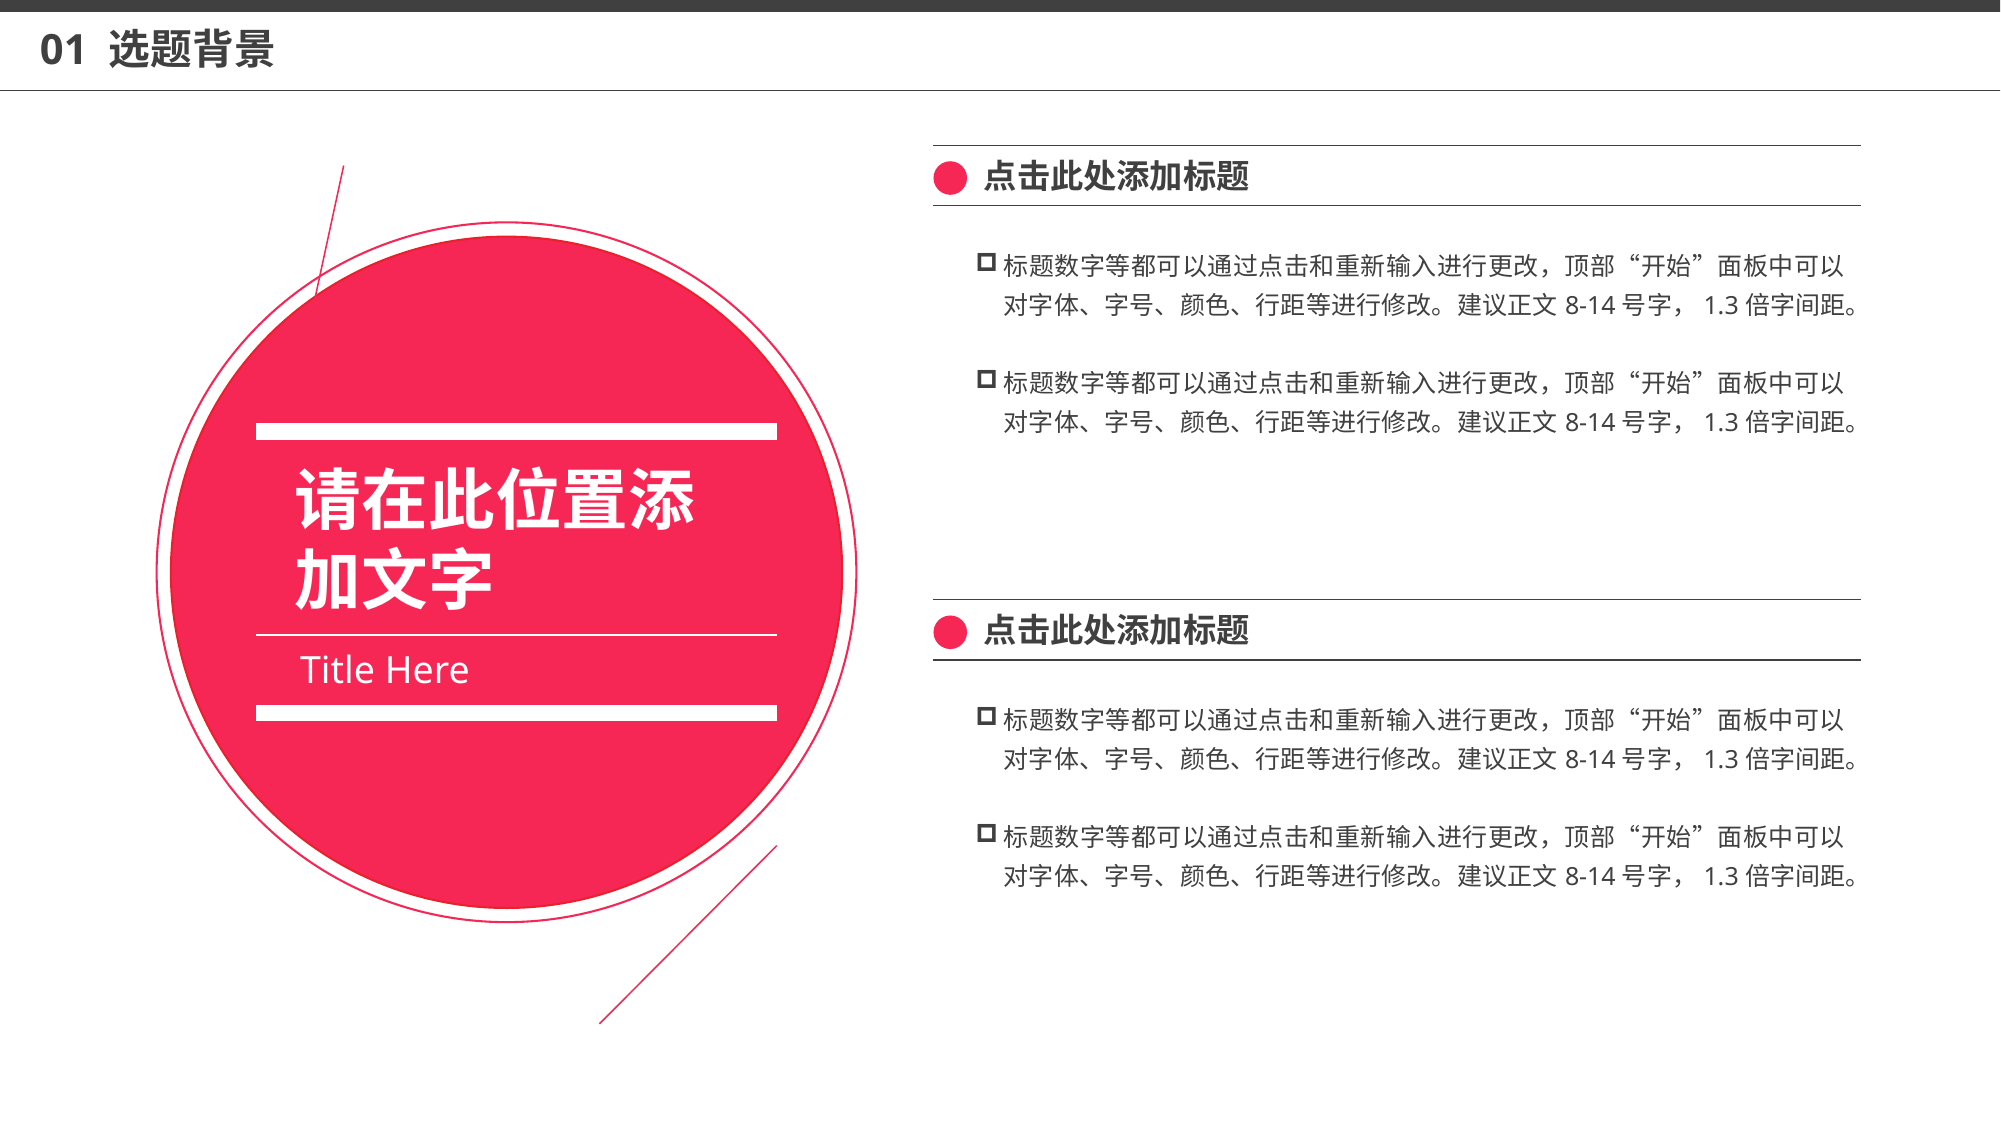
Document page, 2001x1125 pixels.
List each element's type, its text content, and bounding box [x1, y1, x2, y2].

text_box 点击此处添加标题 [968, 601, 1265, 657]
text_box [933, 161, 968, 195]
list 01 选题背景 [24, 21, 919, 81]
text_box 点击此处添加标题 [968, 147, 1265, 203]
text_box 标题数字等都可以通过点击和重新输入进行更改，顶部“开始”面板中可以对字体、字号、颜色、行距等进行修改。建议正文8-14号字，1.3倍字间距。 标题数字等都可以通过点击和重新输入进行更改，顶部“开始”面板中可以对字体、字号、颜色、行距等进行修改。建议正文8-14号字，1.3倍字间距。 [960, 234, 1861, 444]
text_box 标题数字等都可以通过点击和重新输入进行更改，顶部“开始”面板中可以对字体、字号、颜色、行距等进行修改。建议正文8-14号字，1.3倍字间距。 标题数字等都可以通过点击和重新输入进行更改，顶部“开始”面板中可以对字体、字号、颜色、行距等进行修改。建议正文8-14号字，1.3倍字间距。 [960, 688, 1861, 898]
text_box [156, 165, 857, 1024]
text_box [255, 431, 777, 714]
text_box [933, 615, 968, 650]
